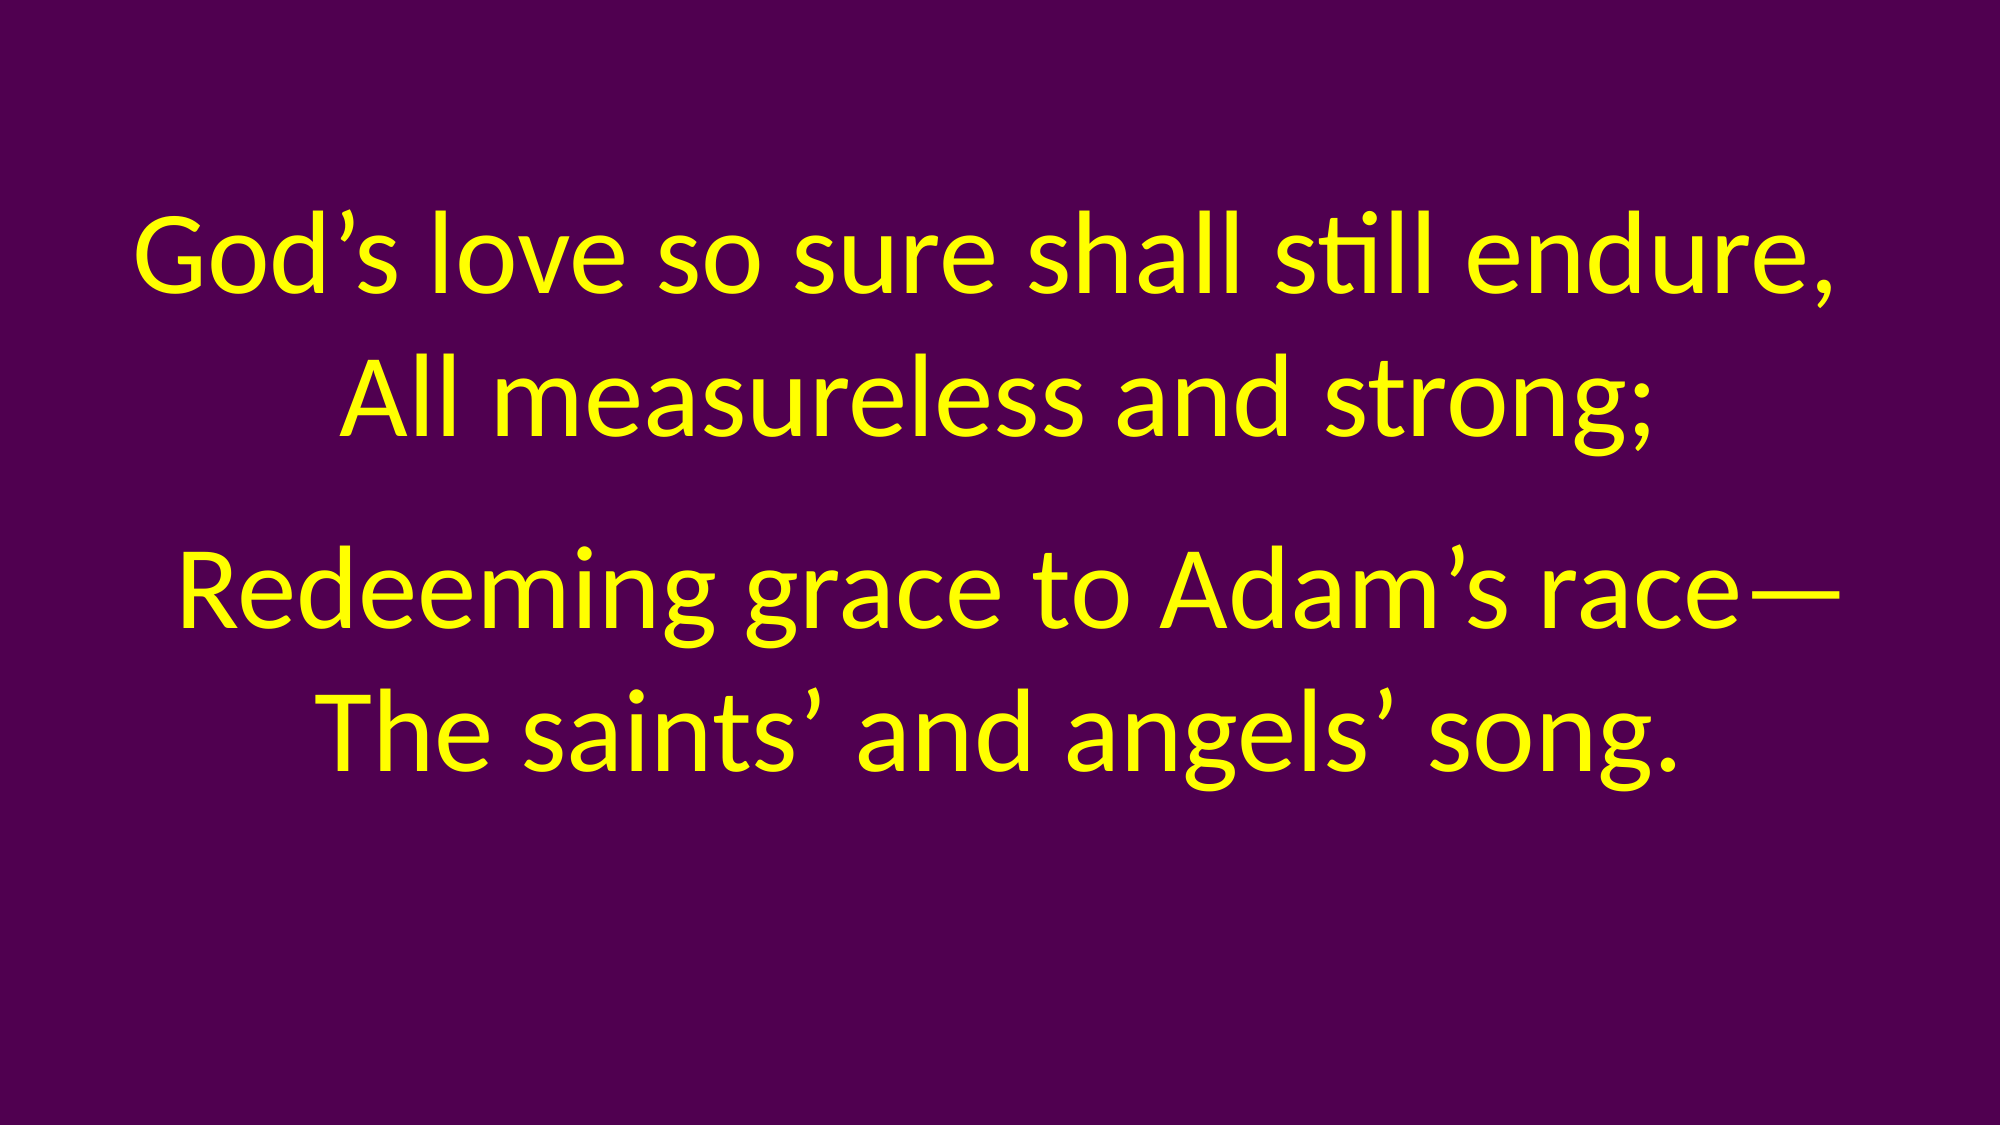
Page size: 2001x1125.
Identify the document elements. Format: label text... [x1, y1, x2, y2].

text_box God’s love so sure shall still endure, All measureless and strong; Redeeming grace to Adam’s race— The saints’ and angels’ song. [0, 167, 2000, 803]
